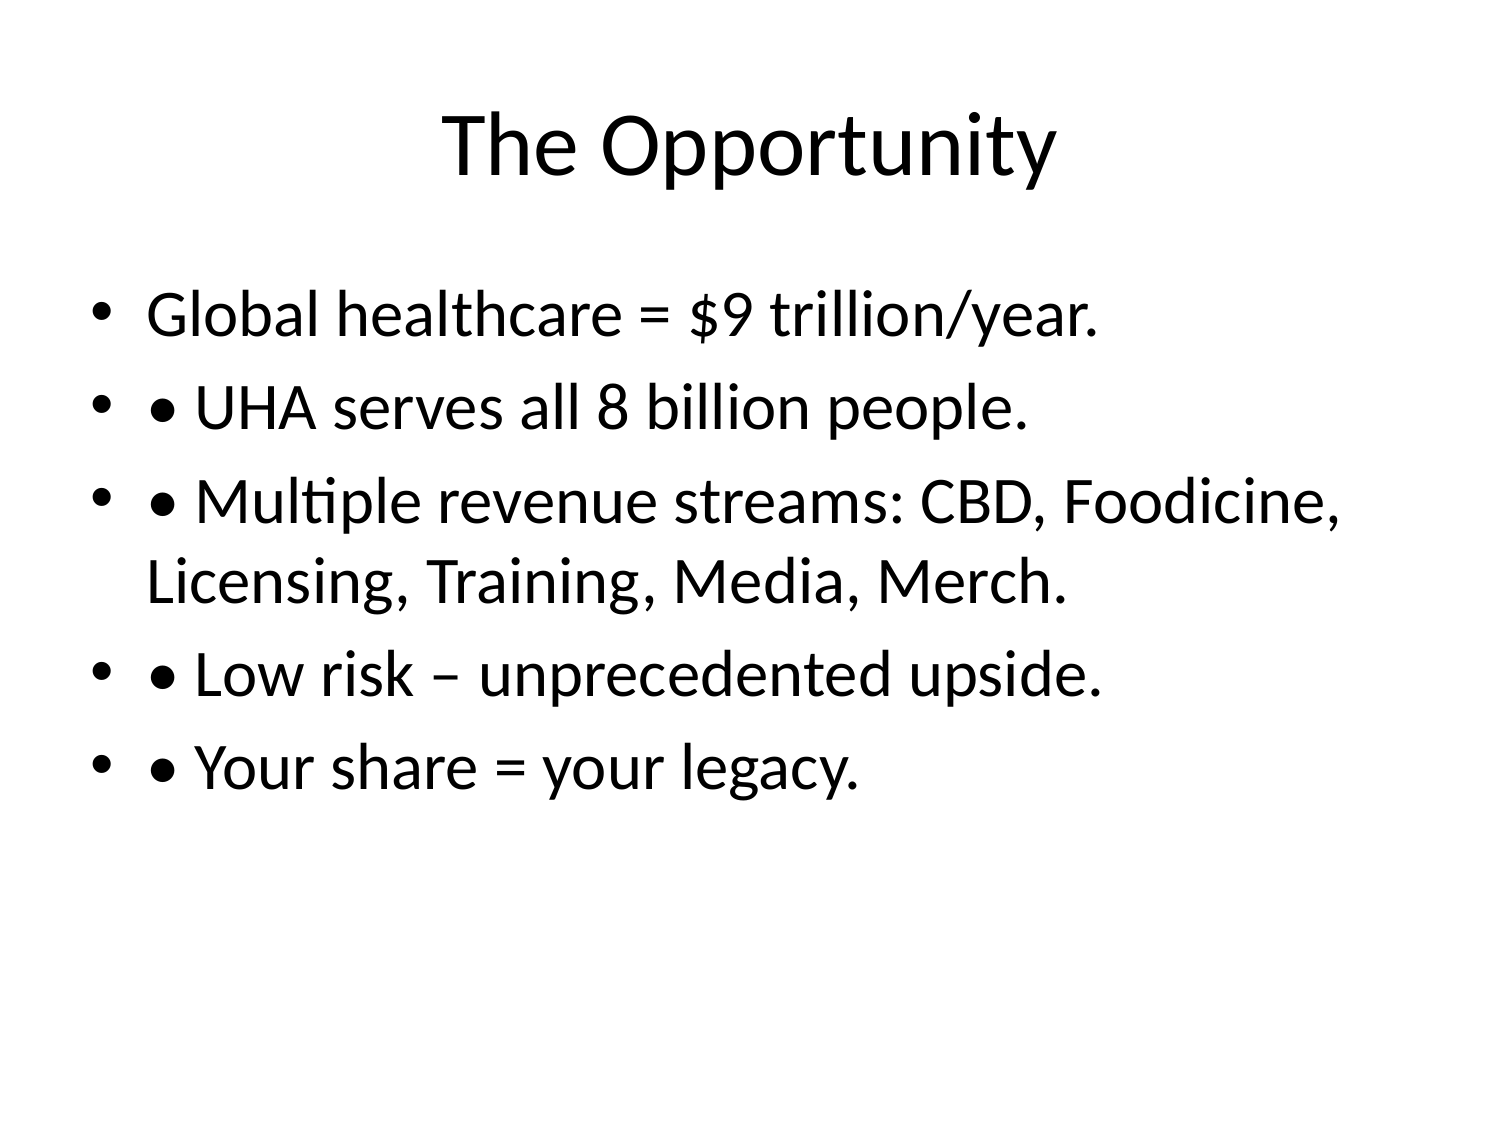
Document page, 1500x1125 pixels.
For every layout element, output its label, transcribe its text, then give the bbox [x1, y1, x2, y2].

title The Opportunity [75, 45, 1425, 233]
list Global healthcare = $9 trillion/year. • UHA serves all 8 billion people. • Multiple revenue streams: CBD, Foodicine, Licensing, Training, Media, Merch. • Low risk – unprecedented upside. • Your share = your legacy. [75, 262, 1425, 1005]
